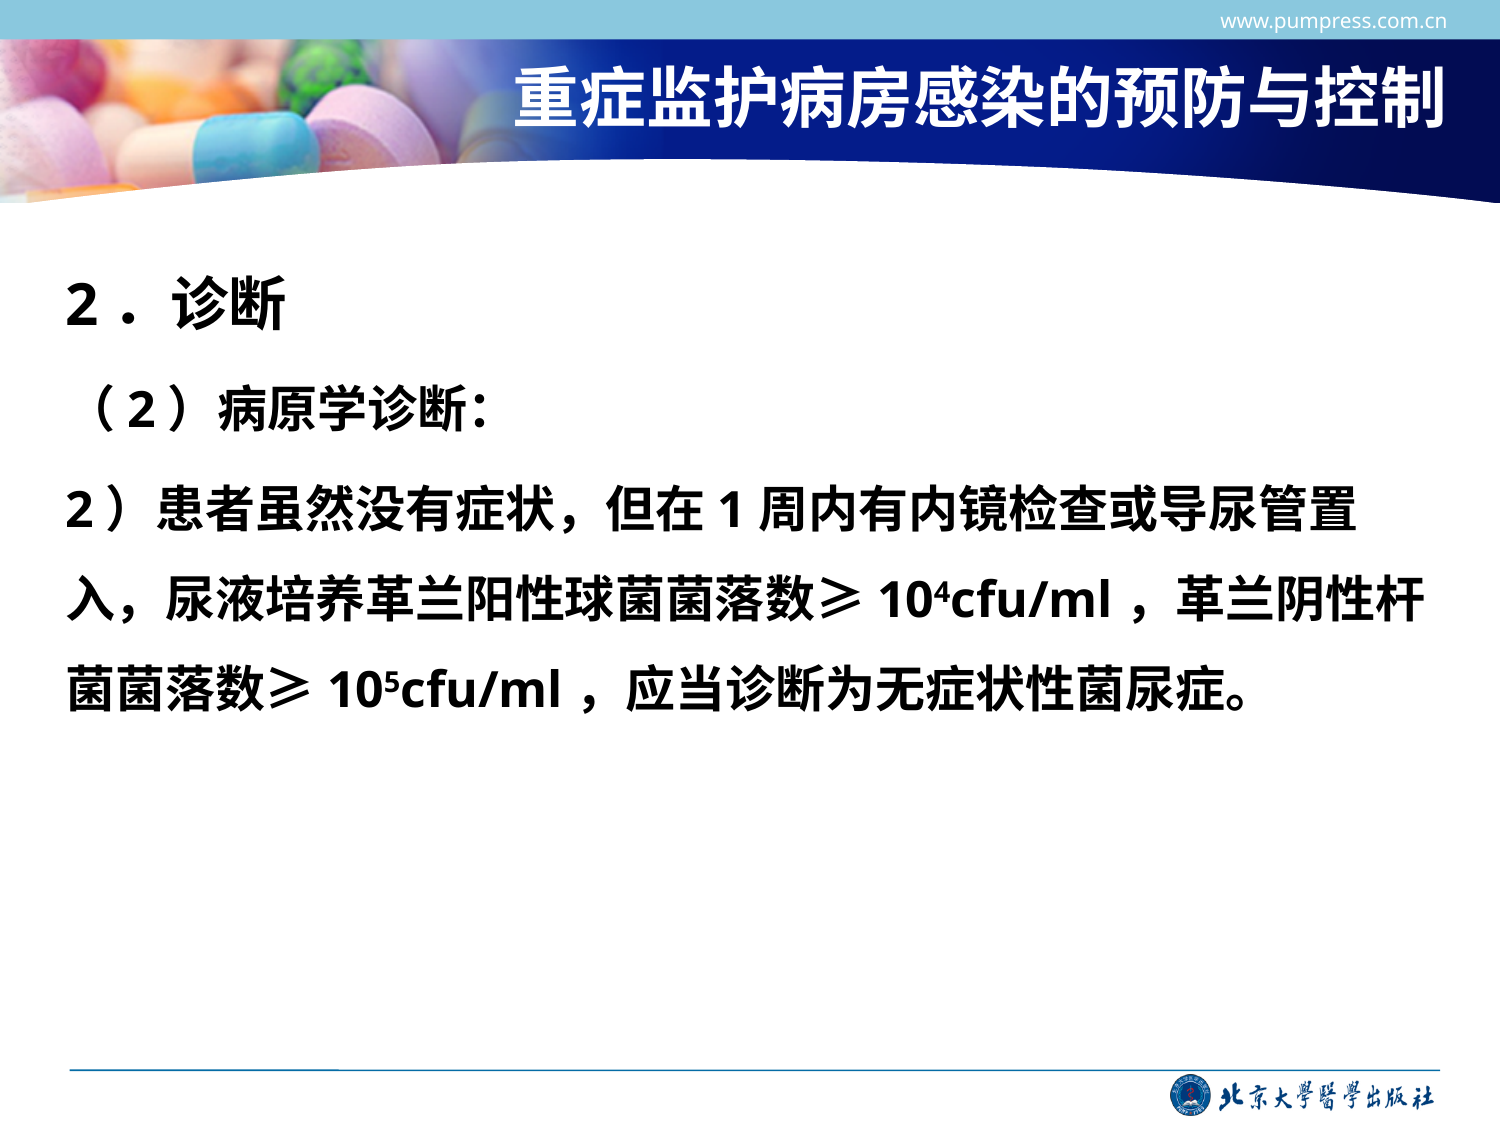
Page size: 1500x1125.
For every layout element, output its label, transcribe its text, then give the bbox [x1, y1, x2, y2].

title 重症监护病房感染的预防与控制 [137, 50, 1463, 143]
picture [0, 40, 1500, 203]
slide_number www.pumpress.com.cn [1024, 0, 1463, 38]
picture [1170, 1074, 1436, 1118]
list 2．诊断 （2）病原学诊断： 2）患者虽然没有症状，但在1周内有内镜检查或导尿管置入，尿液培养革兰阳性球菌菌落数≥104cfu/ml，革兰阴性杆菌菌落数≥105cfu/ml，应当诊断为无症状性菌尿症。 [50, 224, 1463, 1025]
